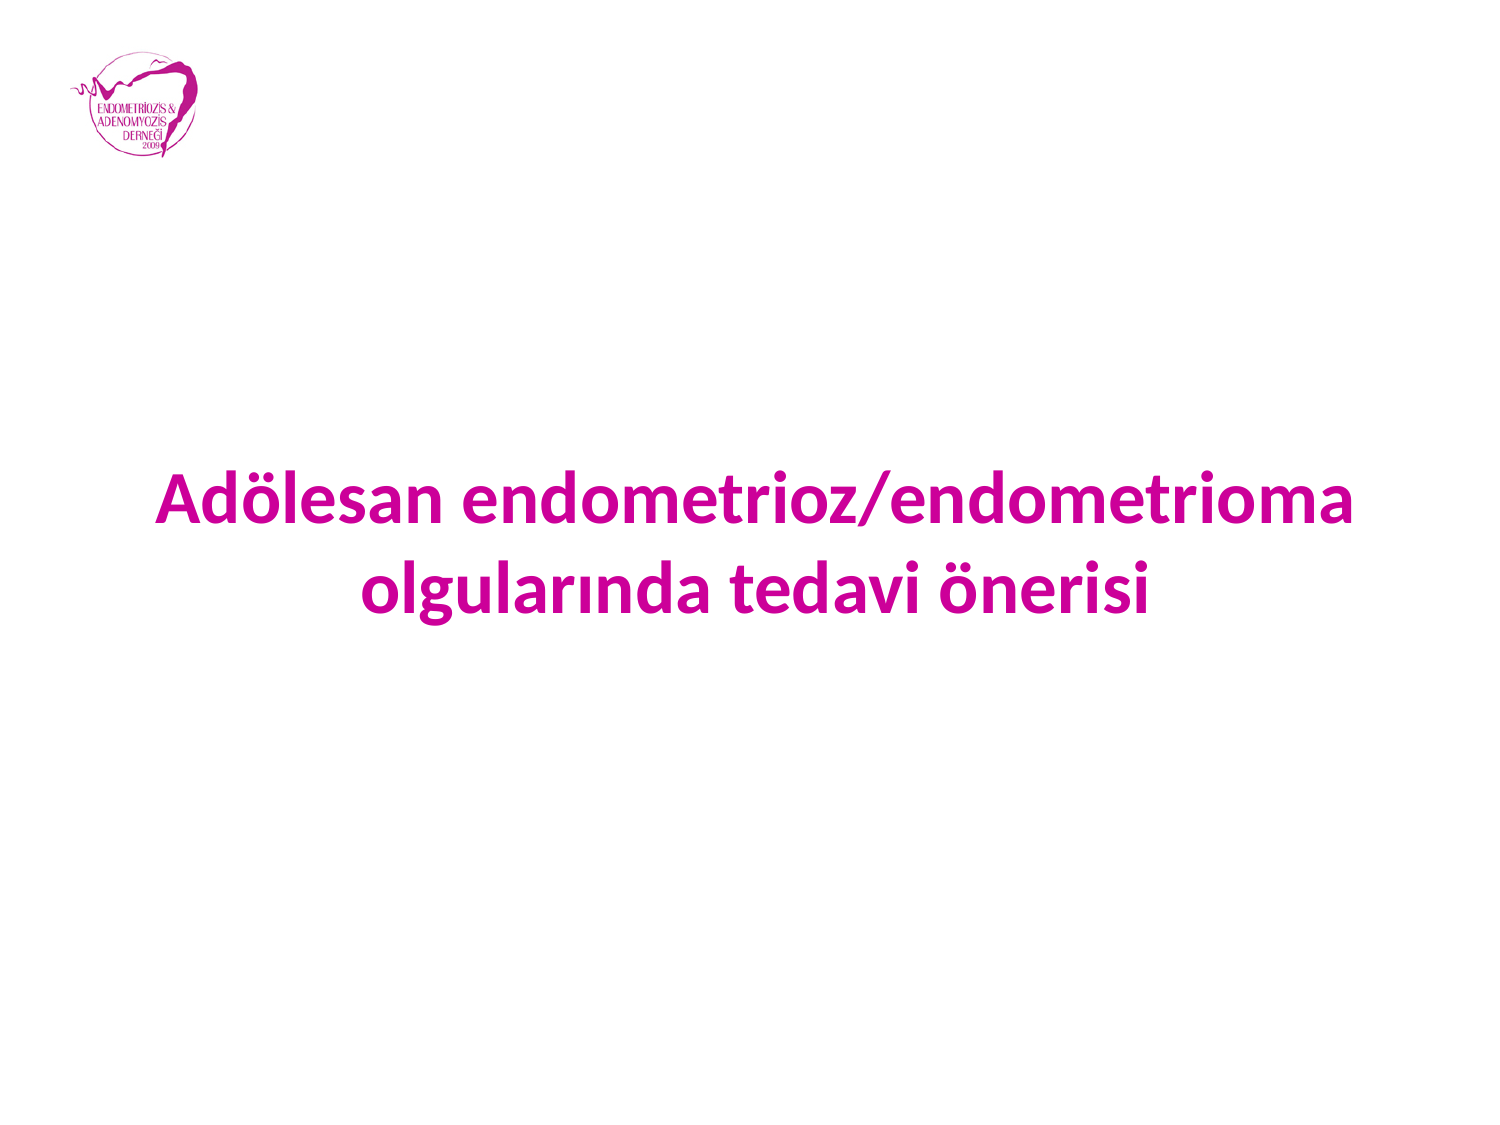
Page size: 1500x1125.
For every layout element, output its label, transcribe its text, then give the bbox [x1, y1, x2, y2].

title Adölesan endometrioz/endometrioma olgularında tedavi önerisi [41, 432, 1471, 646]
picture [70, 46, 206, 162]
